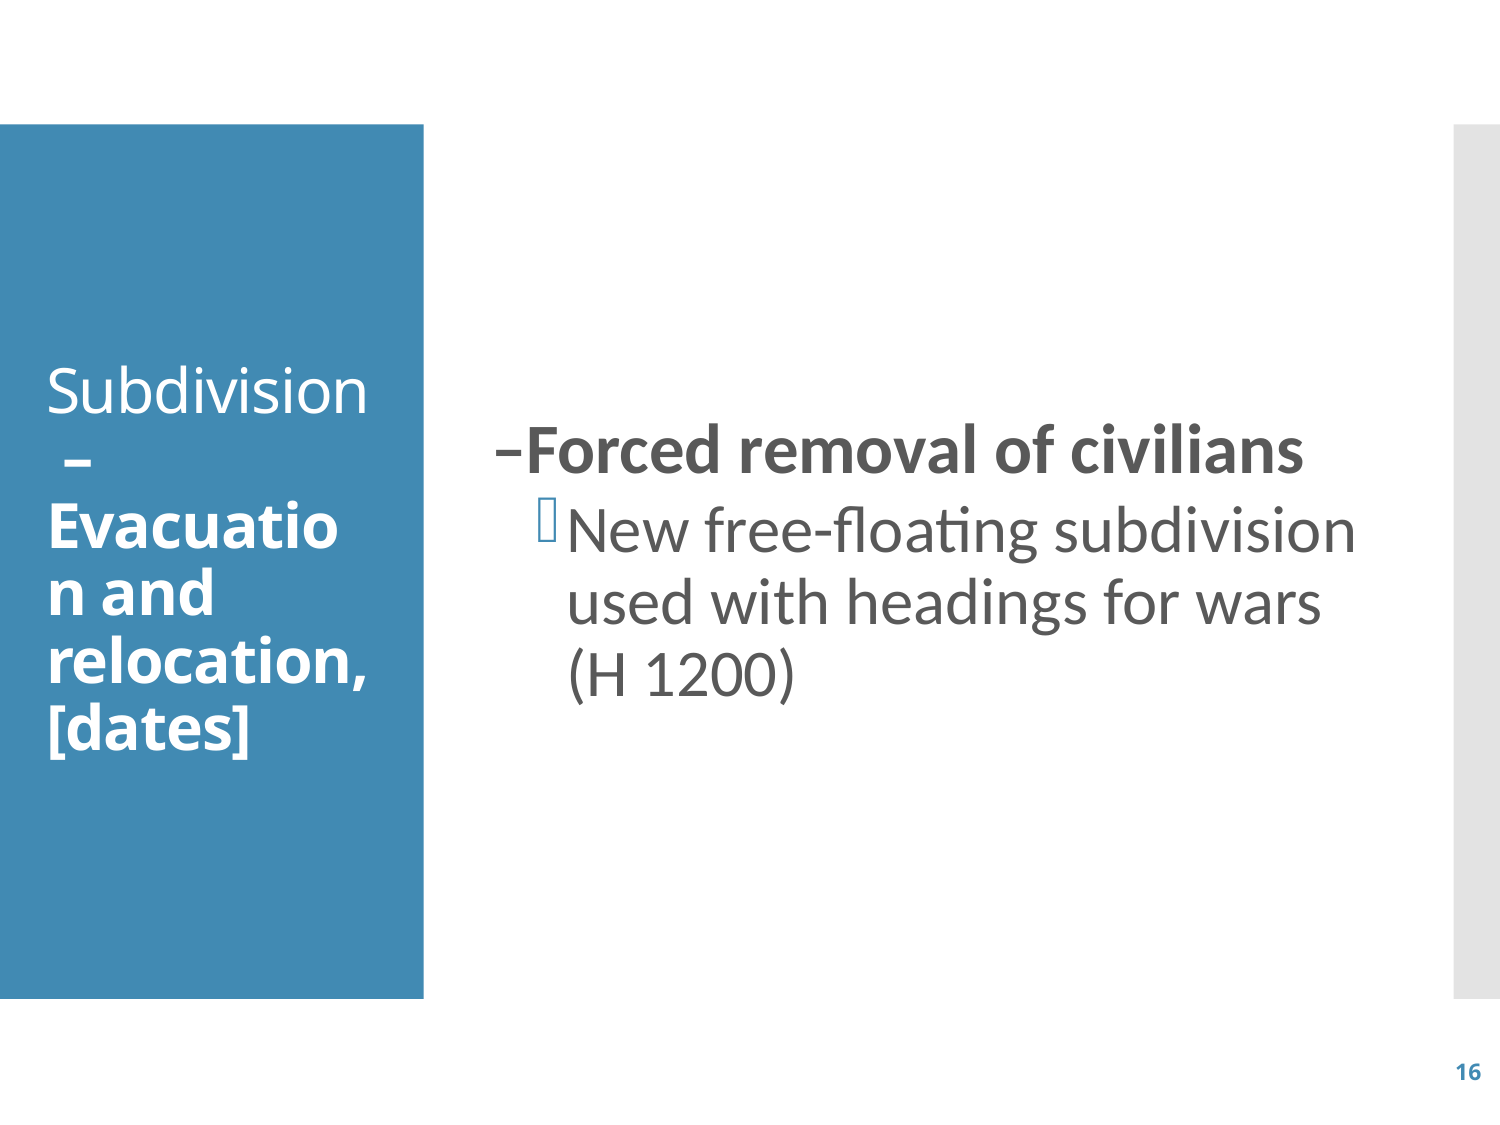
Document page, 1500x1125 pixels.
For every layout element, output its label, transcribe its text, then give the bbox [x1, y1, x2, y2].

title Subdivision –Evacuation and relocation, [dates] [31, 184, 394, 940]
slide_number 16 [1308, 1042, 1497, 1103]
list –Forced removal of civilians New free-floating subdivision used with headings for wars (H 1200) [476, 141, 1376, 982]
